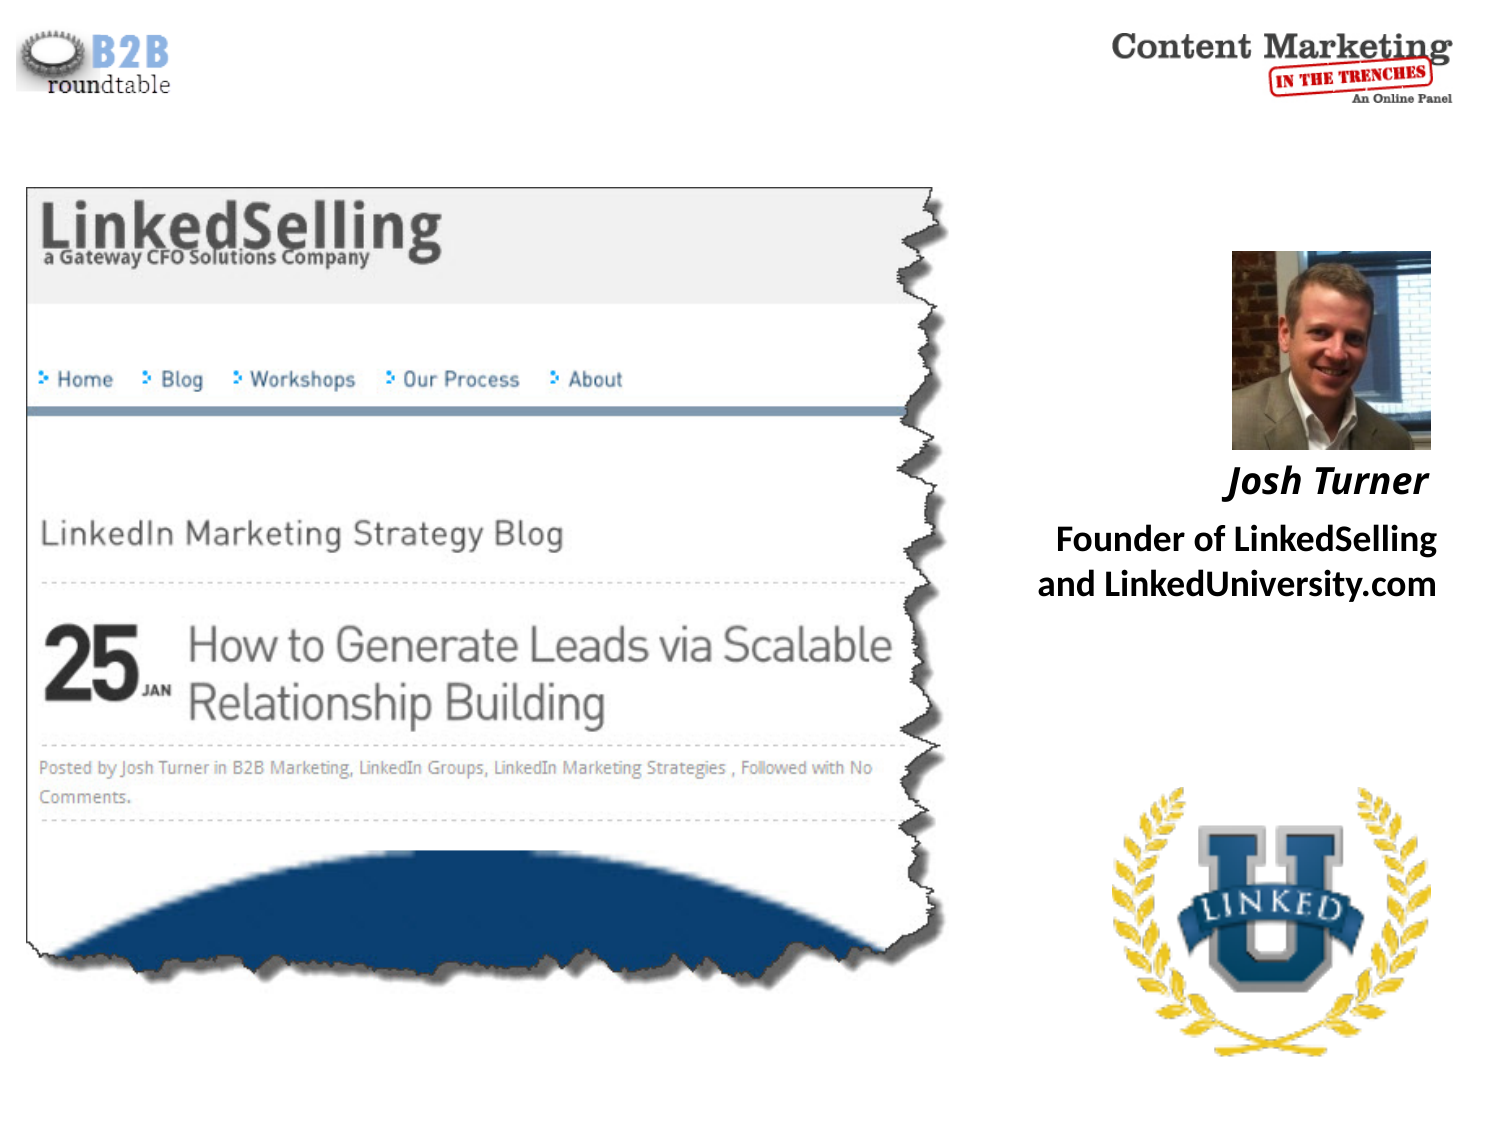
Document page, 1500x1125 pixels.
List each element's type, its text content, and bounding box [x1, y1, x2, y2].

text_box Founder of LinkedSelling and LinkedUniversity.com [1012, 506, 1453, 612]
picture [1112, 33, 1453, 104]
picture [26, 186, 976, 1015]
picture [1232, 251, 1431, 450]
picture [1112, 787, 1431, 1062]
text_box Josh Turner [1072, 449, 1444, 506]
picture [16, 24, 174, 104]
